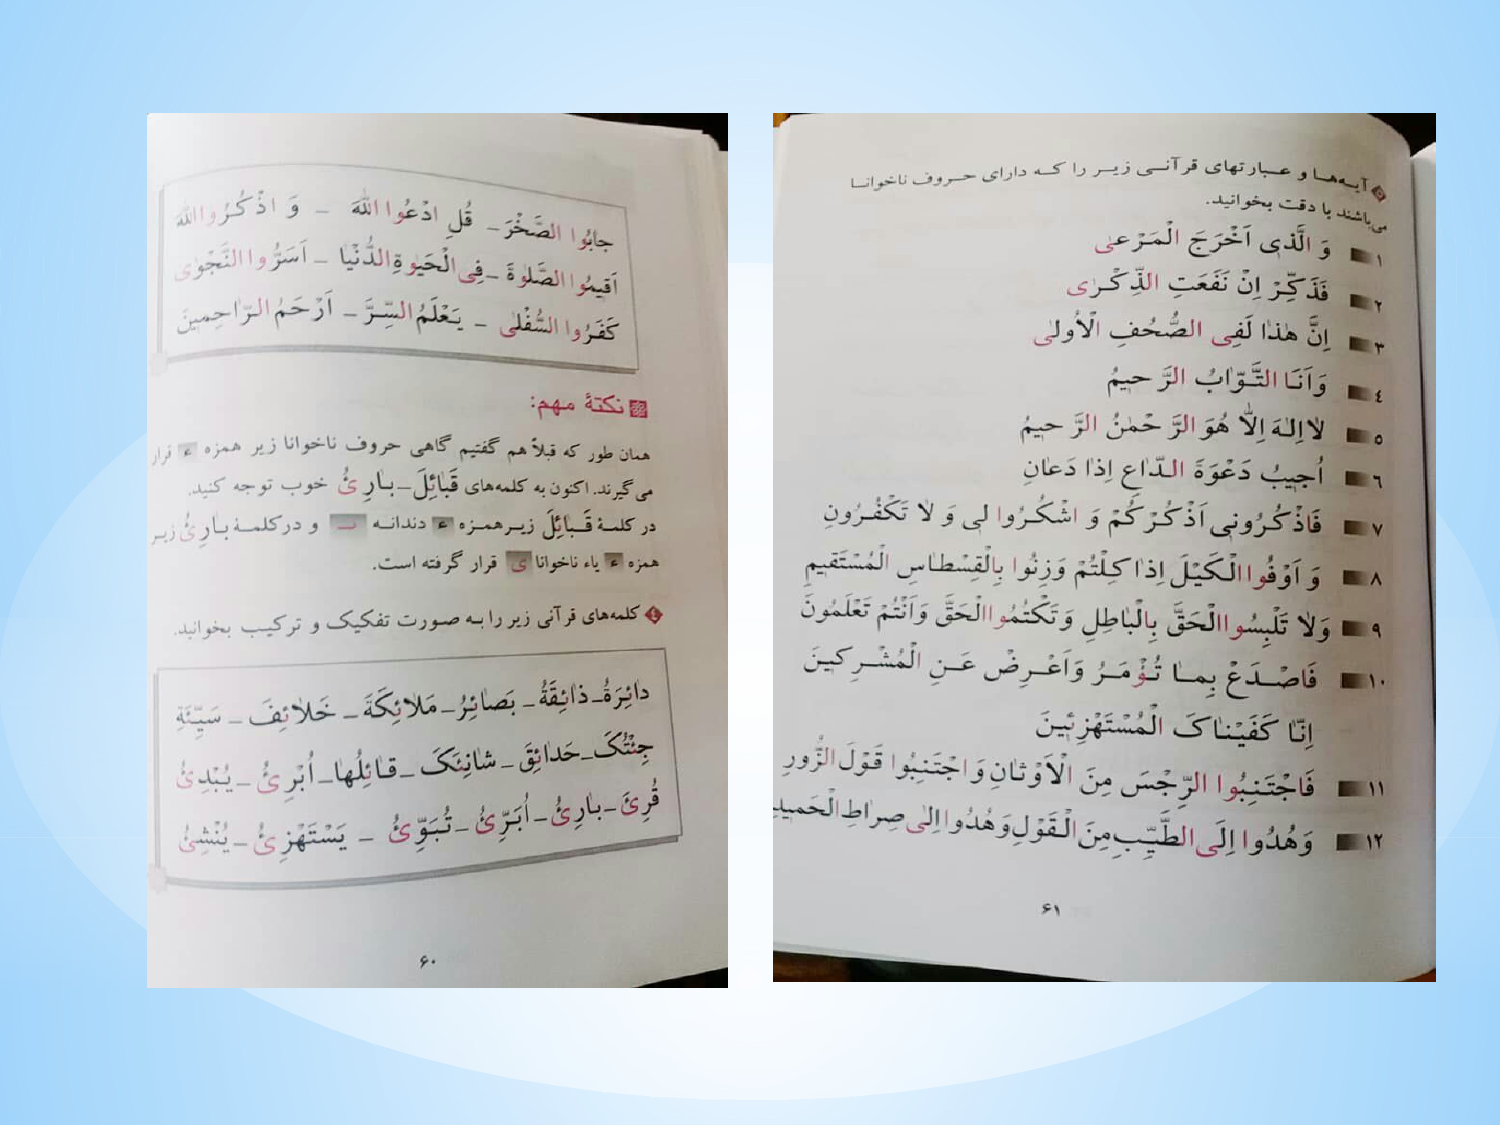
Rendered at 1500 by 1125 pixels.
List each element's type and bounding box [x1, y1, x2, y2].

list [773, 113, 1436, 982]
list [147, 113, 729, 988]
